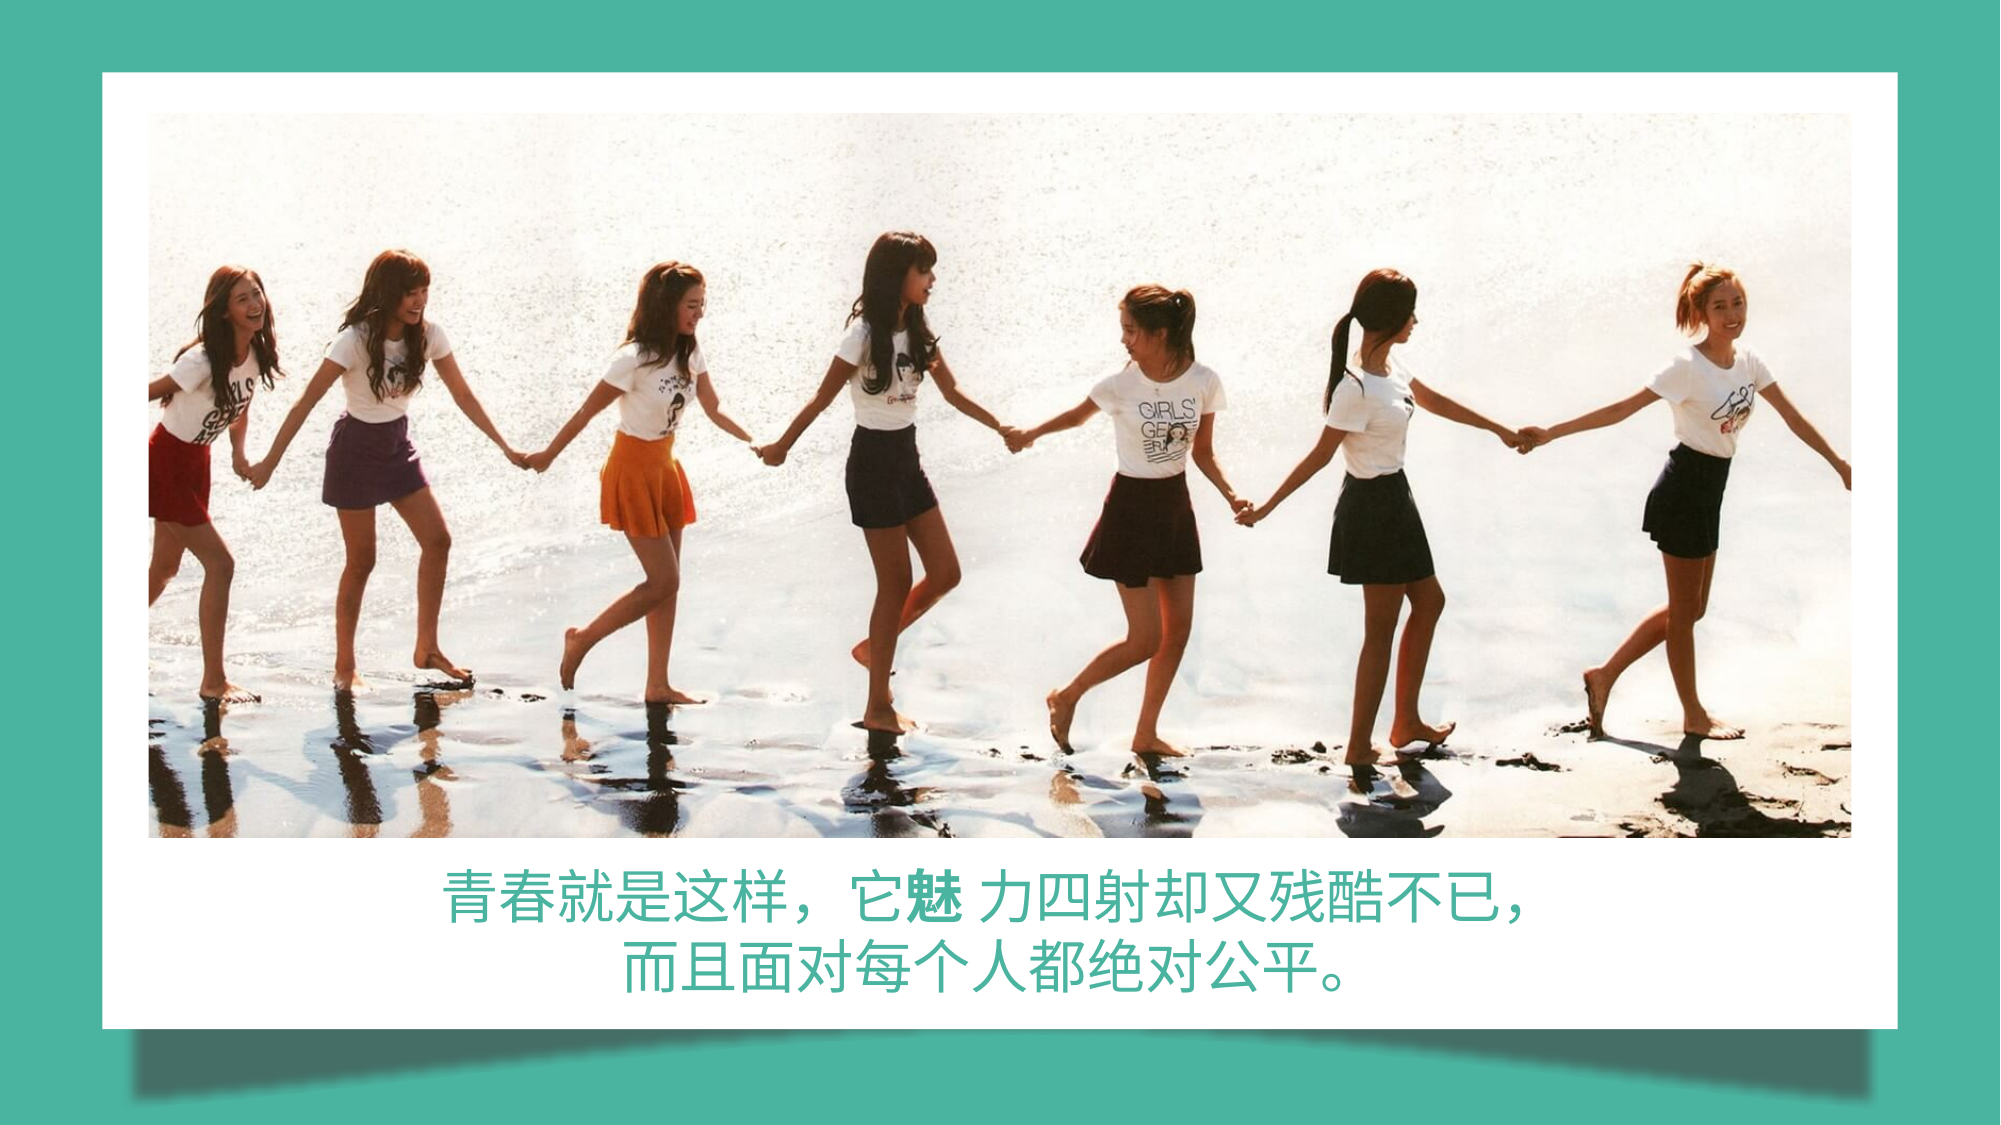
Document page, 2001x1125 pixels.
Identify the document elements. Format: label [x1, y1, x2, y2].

text_box [102, 72, 1898, 1110]
picture [148, 113, 1852, 838]
